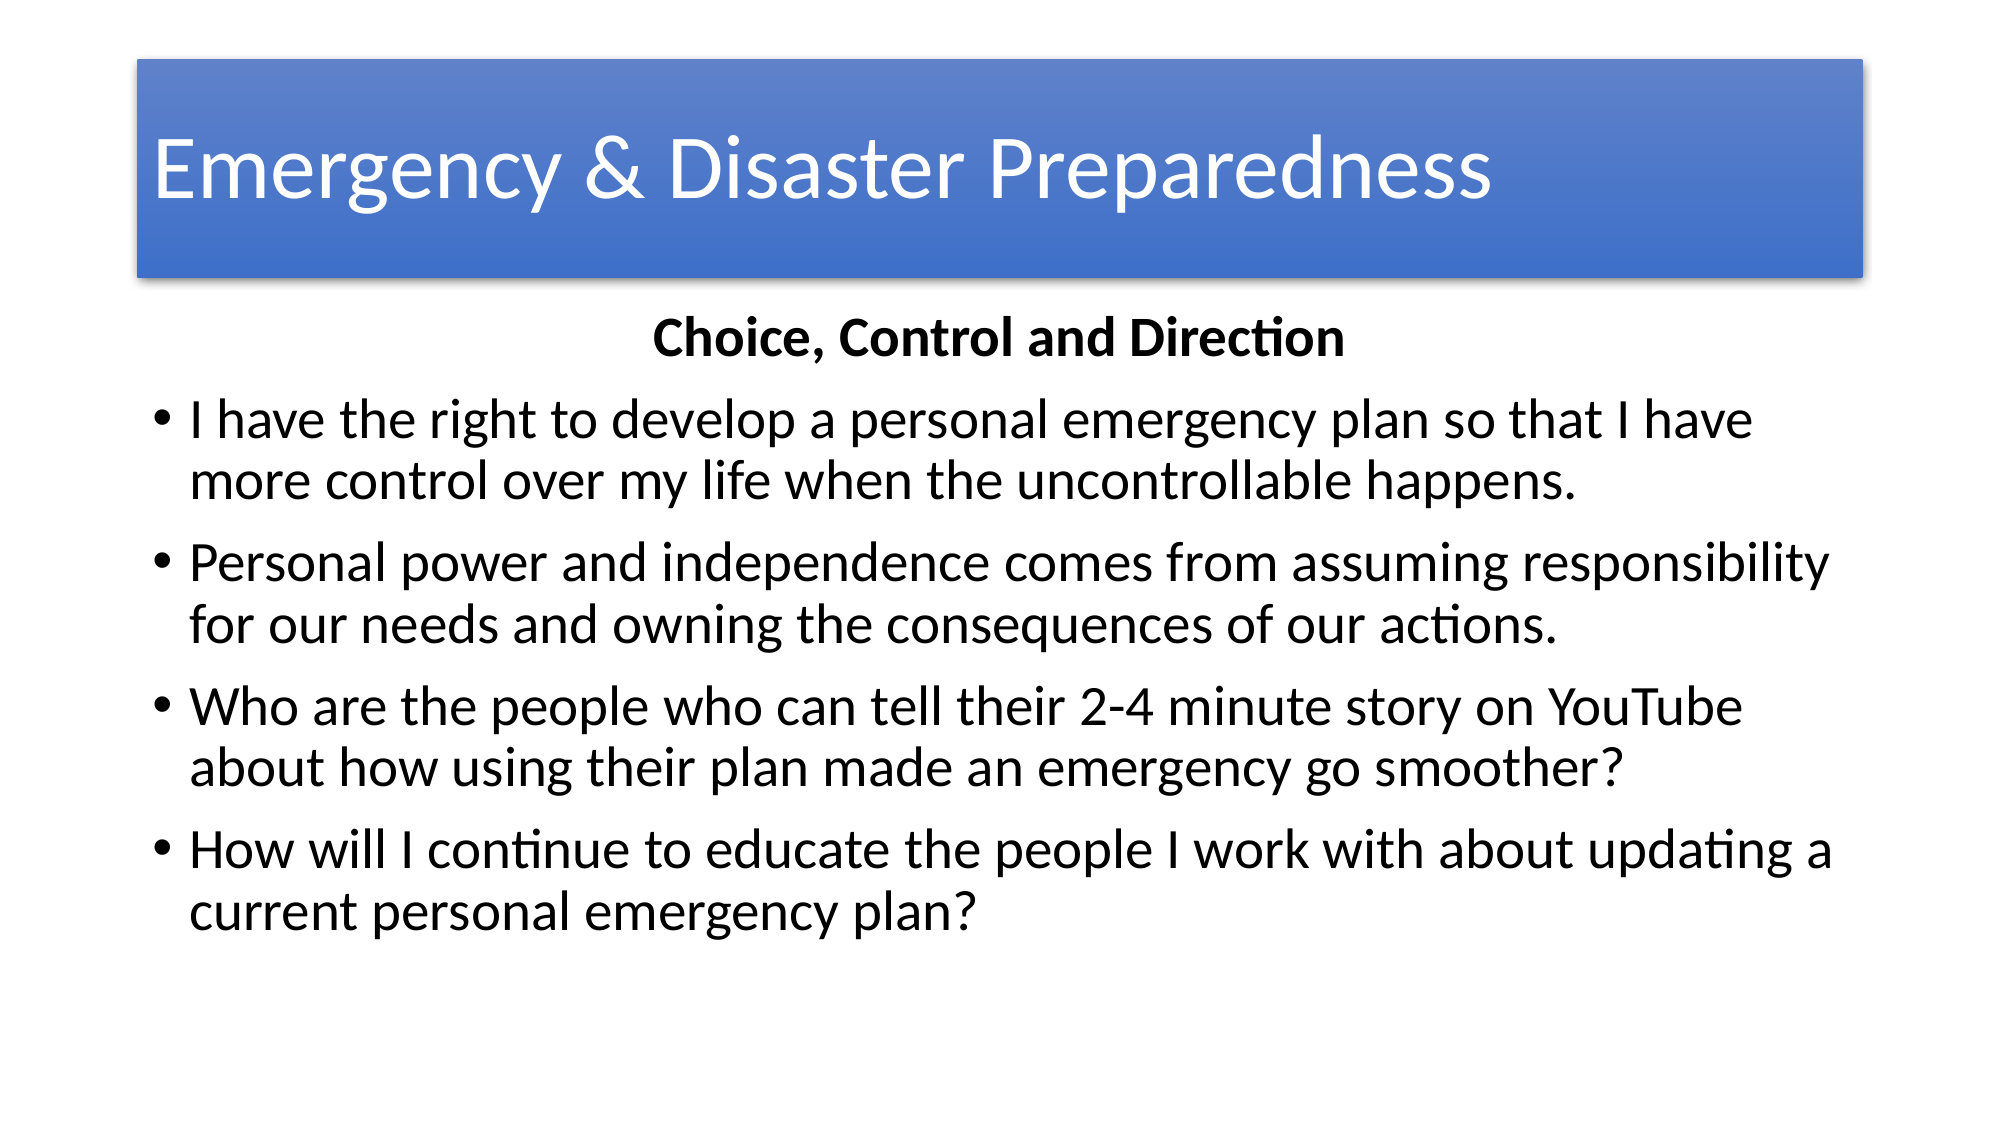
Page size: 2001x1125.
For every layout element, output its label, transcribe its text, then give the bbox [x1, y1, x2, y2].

list Choice, Control and Direction I have the right to develop a personal emergency plan so that I have more control over my life when the uncontrollable happens. Personal power and independence comes from assuming responsibility for our needs and owning the consequences of our actions. Who are the people who can tell their 2-4 minute story on YouTube about how using their plan made an emergency go smoother? How will I continue to educate the people I work with about updating a current personal emergency plan? [137, 299, 1863, 1014]
title Emergency & Disaster Preparedness [137, 59, 1863, 278]
